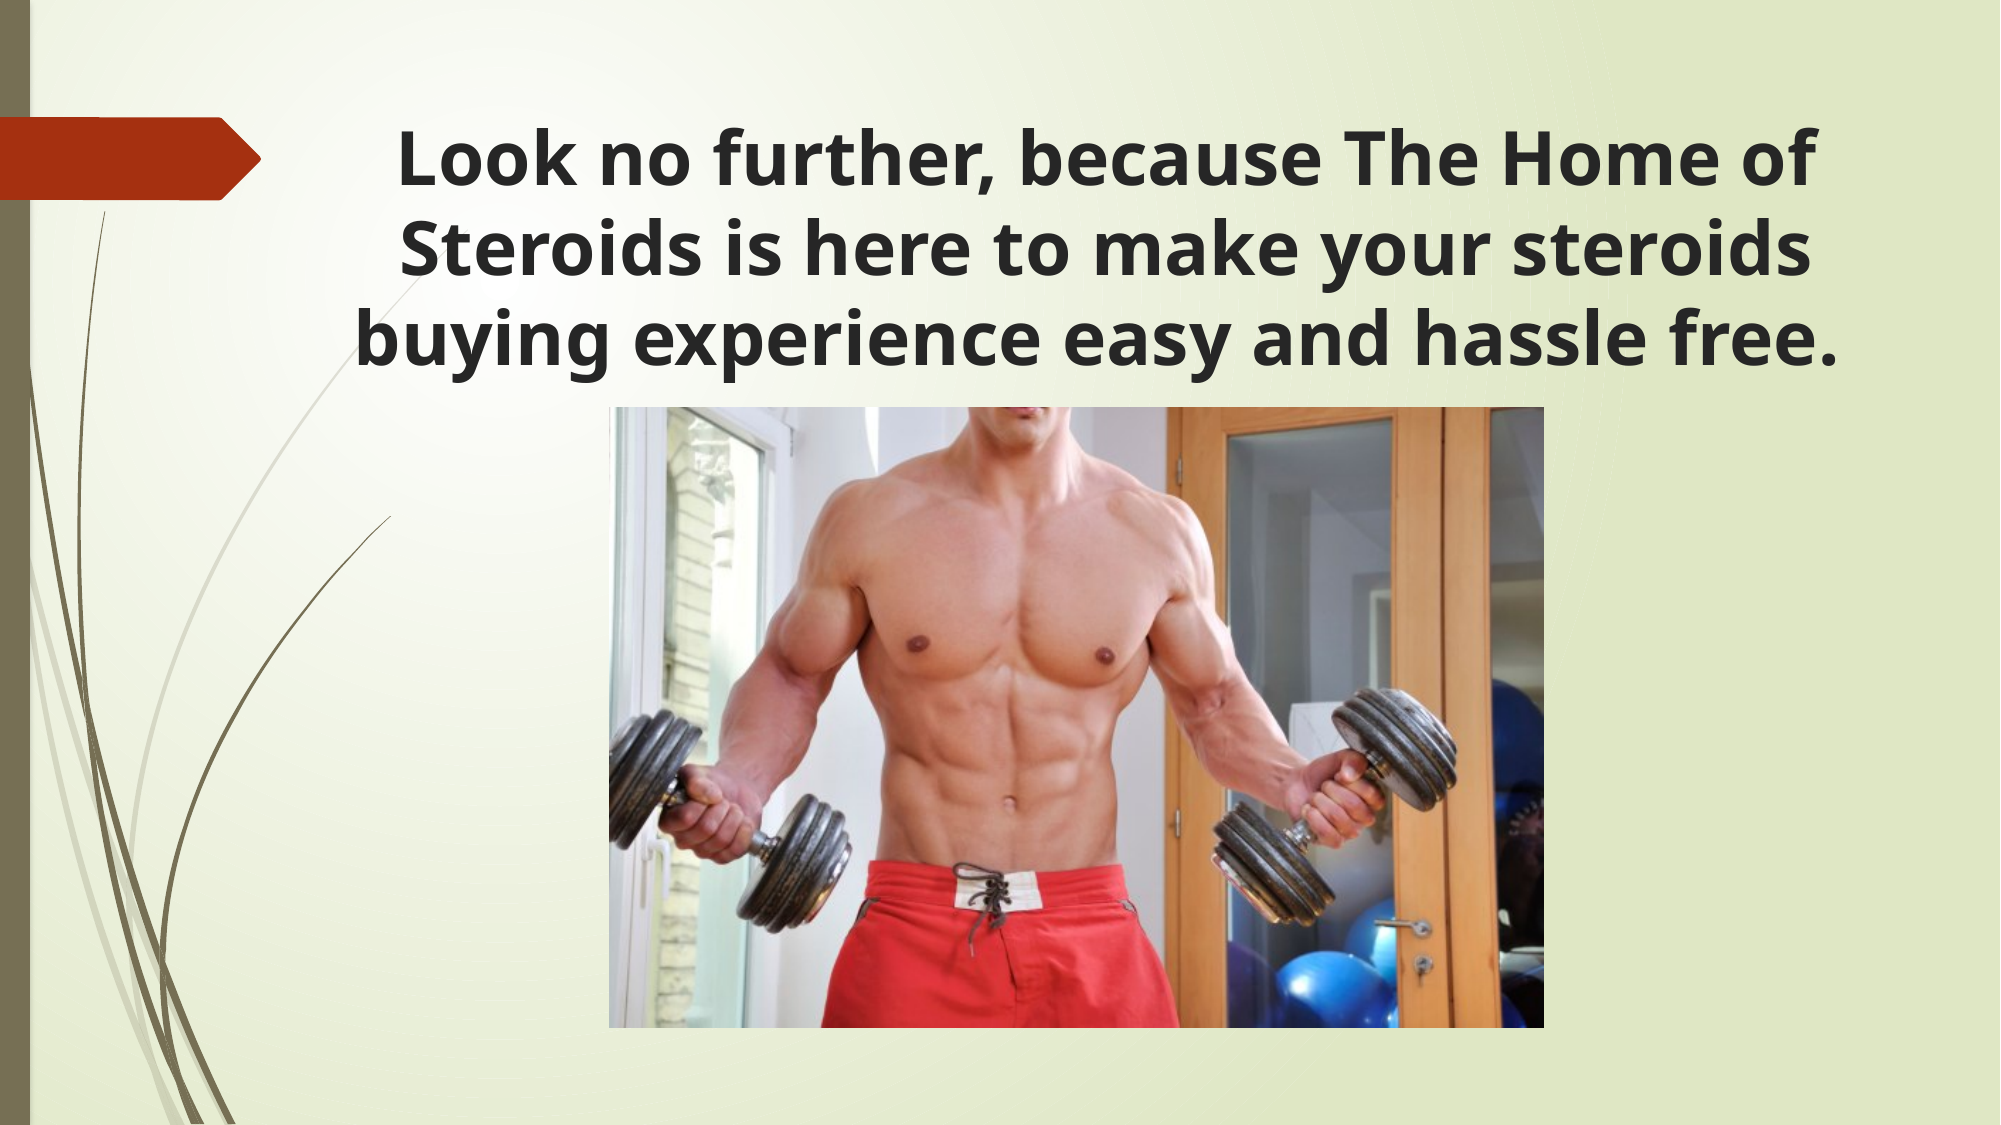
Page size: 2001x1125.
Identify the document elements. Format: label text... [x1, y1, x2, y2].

title Look no further, because The Home of Steroids is here to make your steroids buying experience easy and hassle free. [297, 102, 1916, 375]
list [609, 407, 1544, 1028]
